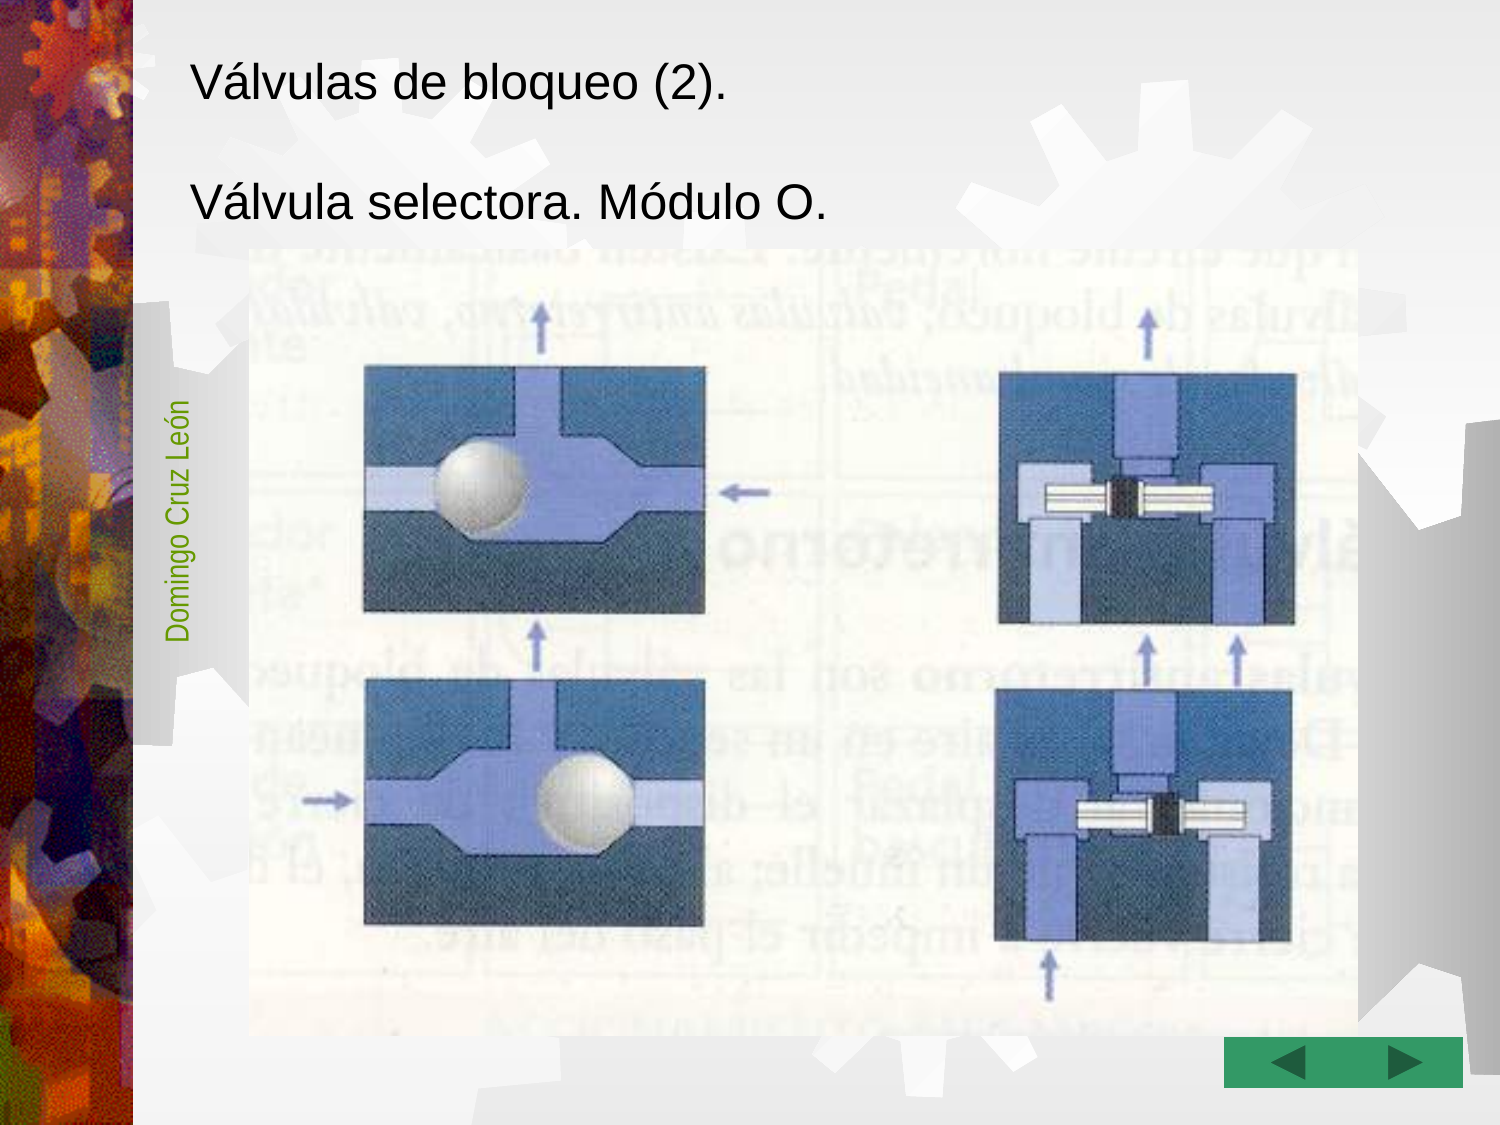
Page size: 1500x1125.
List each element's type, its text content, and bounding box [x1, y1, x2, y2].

text_box [1351, 1037, 1463, 1088]
picture [249, 249, 1358, 1036]
text_box [1224, 1044, 1351, 1088]
picture [0, 0, 133, 1125]
title Válvulas de bloqueo (2). Válvula selectora. Módulo O. [174, 41, 1450, 238]
